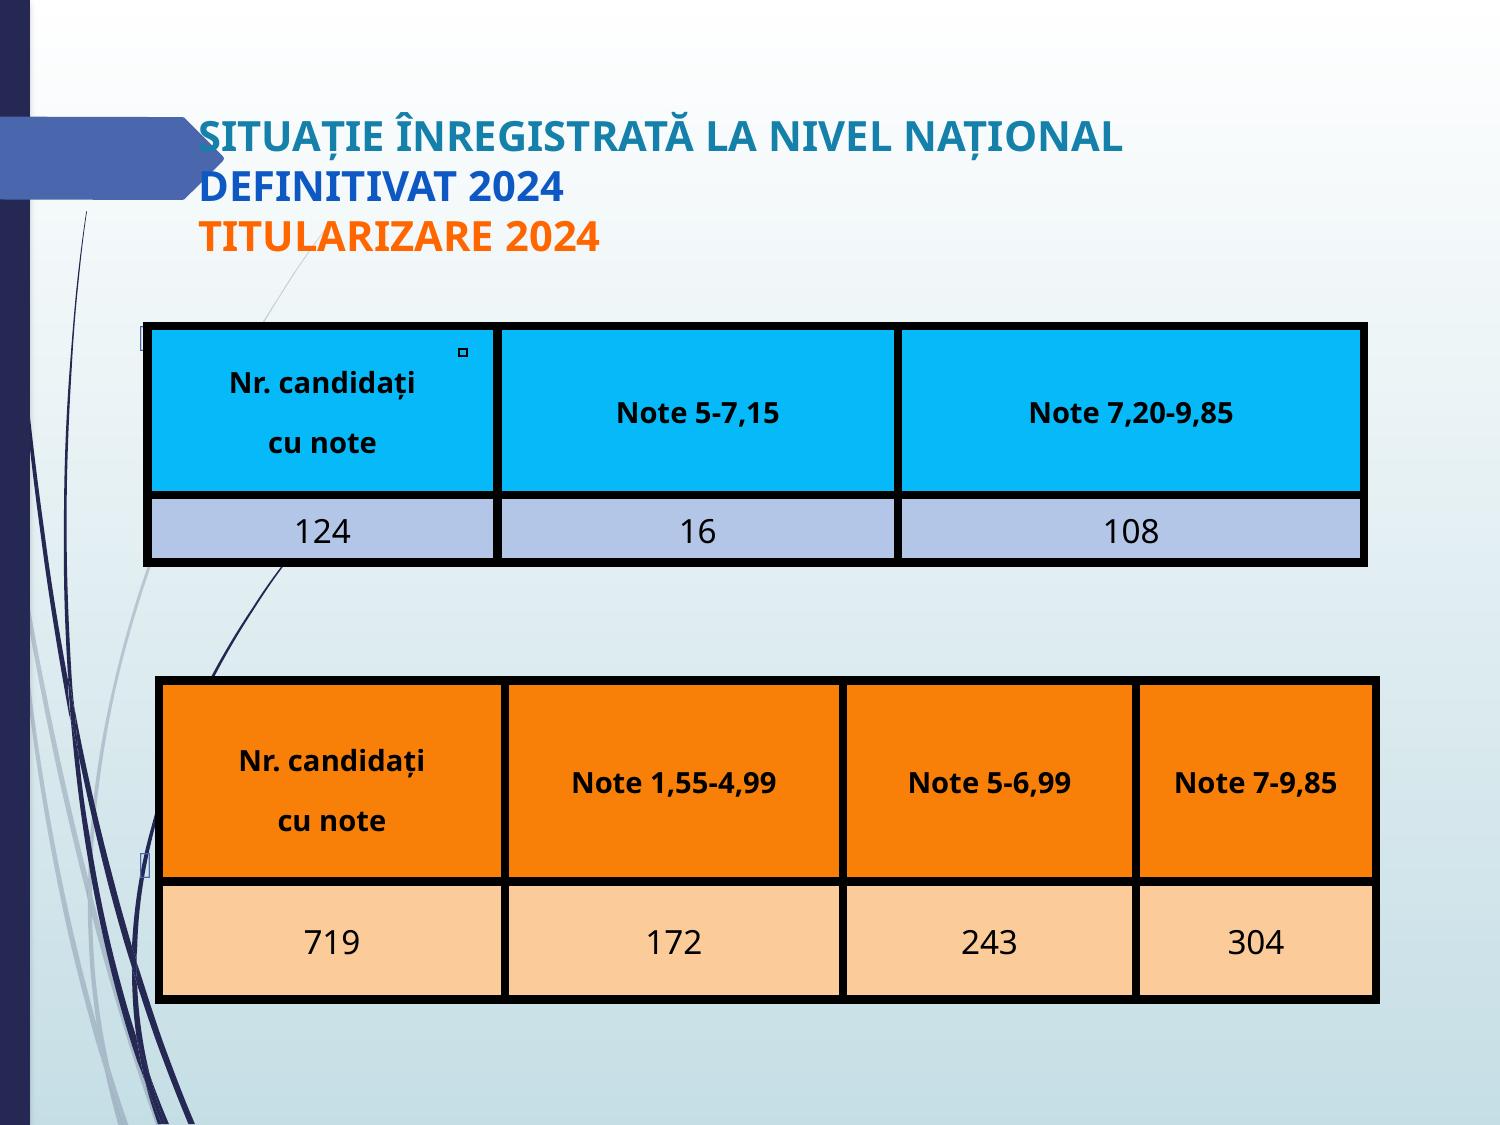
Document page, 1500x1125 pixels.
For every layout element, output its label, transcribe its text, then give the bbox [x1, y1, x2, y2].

list [123, 312, 1400, 1059]
table_header Note 5-6,99 [847, 685, 1132, 877]
table_header Nr. candidați cu note [152, 330, 493, 491]
table_header Note 7-9,85 [1140, 685, 1372, 877]
table_cell 172 [509, 886, 839, 995]
table_header Note 7,20-9,85 [902, 330, 1360, 491]
table_header Note 1,55-4,99 [509, 685, 839, 877]
table_cell 719 [163, 886, 501, 995]
text_box [459, 349, 468, 357]
table_cell 304 [1140, 886, 1372, 995]
table_cell 243 [847, 886, 1132, 995]
table_cell 16 [502, 499, 894, 558]
table_header Note 5-7,15 [502, 330, 894, 491]
title SITUAȚIE ÎNREGISTRATĂ LA NIVEL NAȚIONAL DEFINITIVAT 2024 TITULARIZARE 2024 [183, 102, 1400, 312]
table_cell 108 [902, 499, 1360, 558]
table_header Nr. candidați cu note [163, 685, 501, 877]
table_cell 124 [152, 499, 493, 558]
